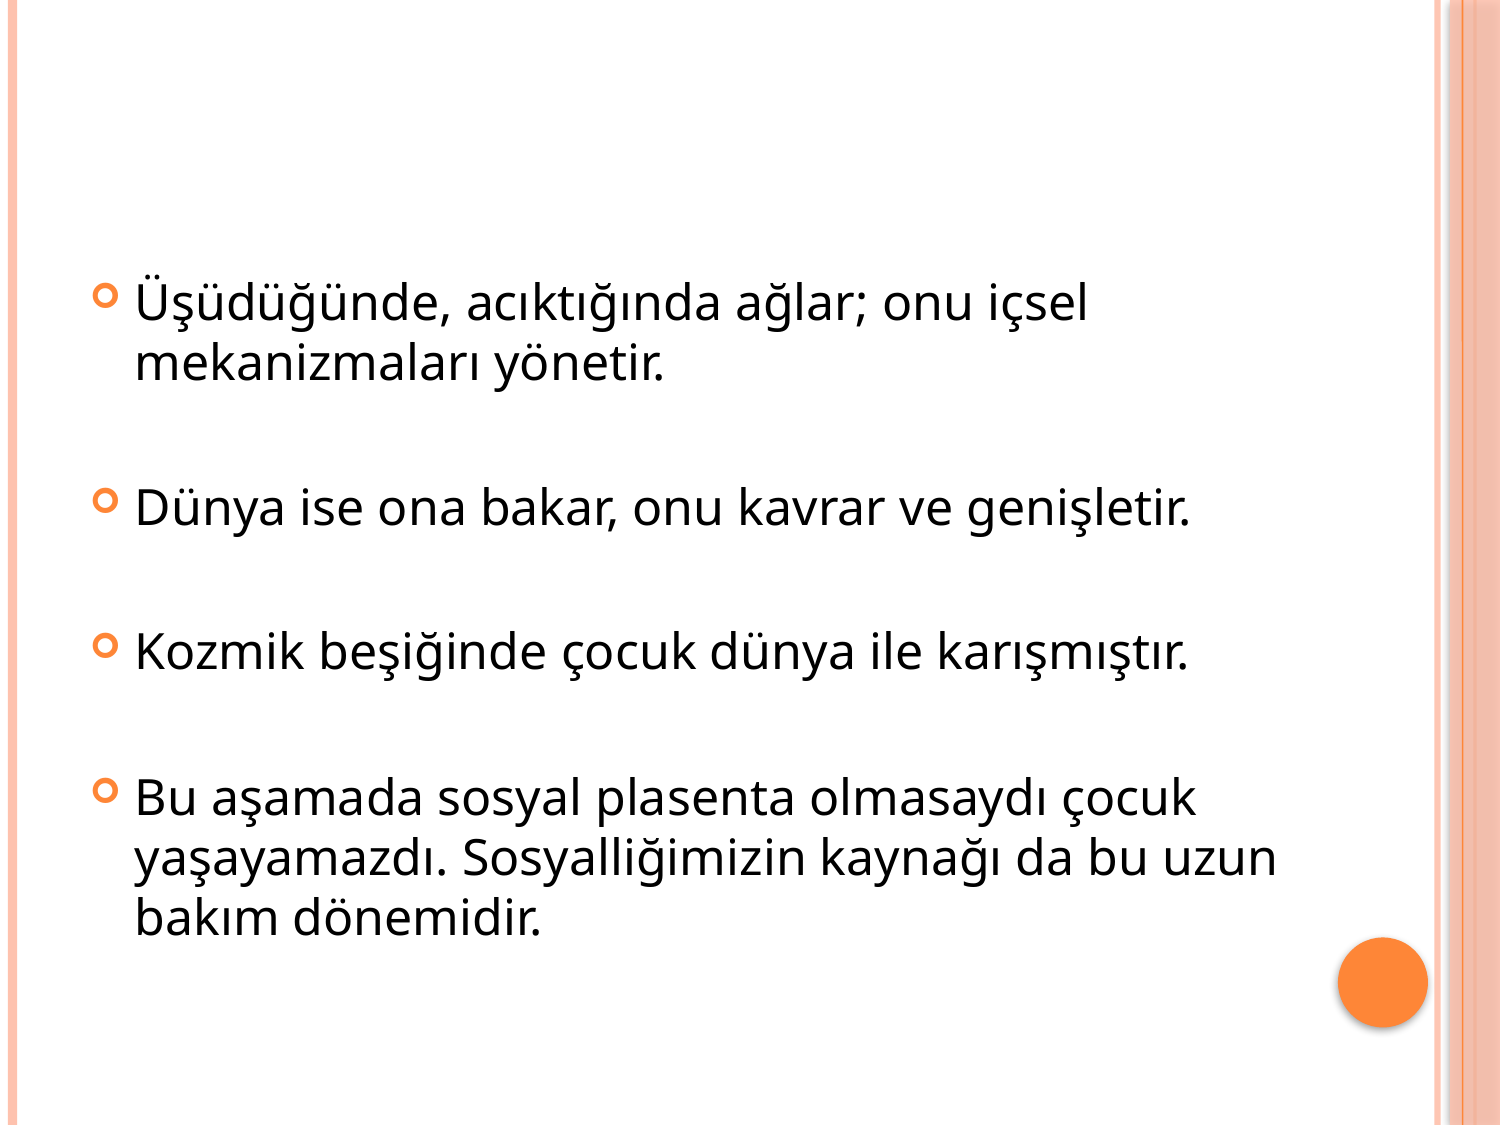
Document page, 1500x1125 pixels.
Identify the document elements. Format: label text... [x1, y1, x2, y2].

list Üşüdüğünde, acıktığında ağlar; onu içsel mekanizmaları yönetir. Dünya ise ona bakar, onu kavrar ve genişletir. Kozmik beşiğinde çocuk dünya ile karışmıştır. Bu aşamada sosyal plasenta olmasaydı çocuk yaşayamazdı. Sosyalliğimizin kaynağı da bu uzun bakım dönemidir. [75, 262, 1300, 1062]
